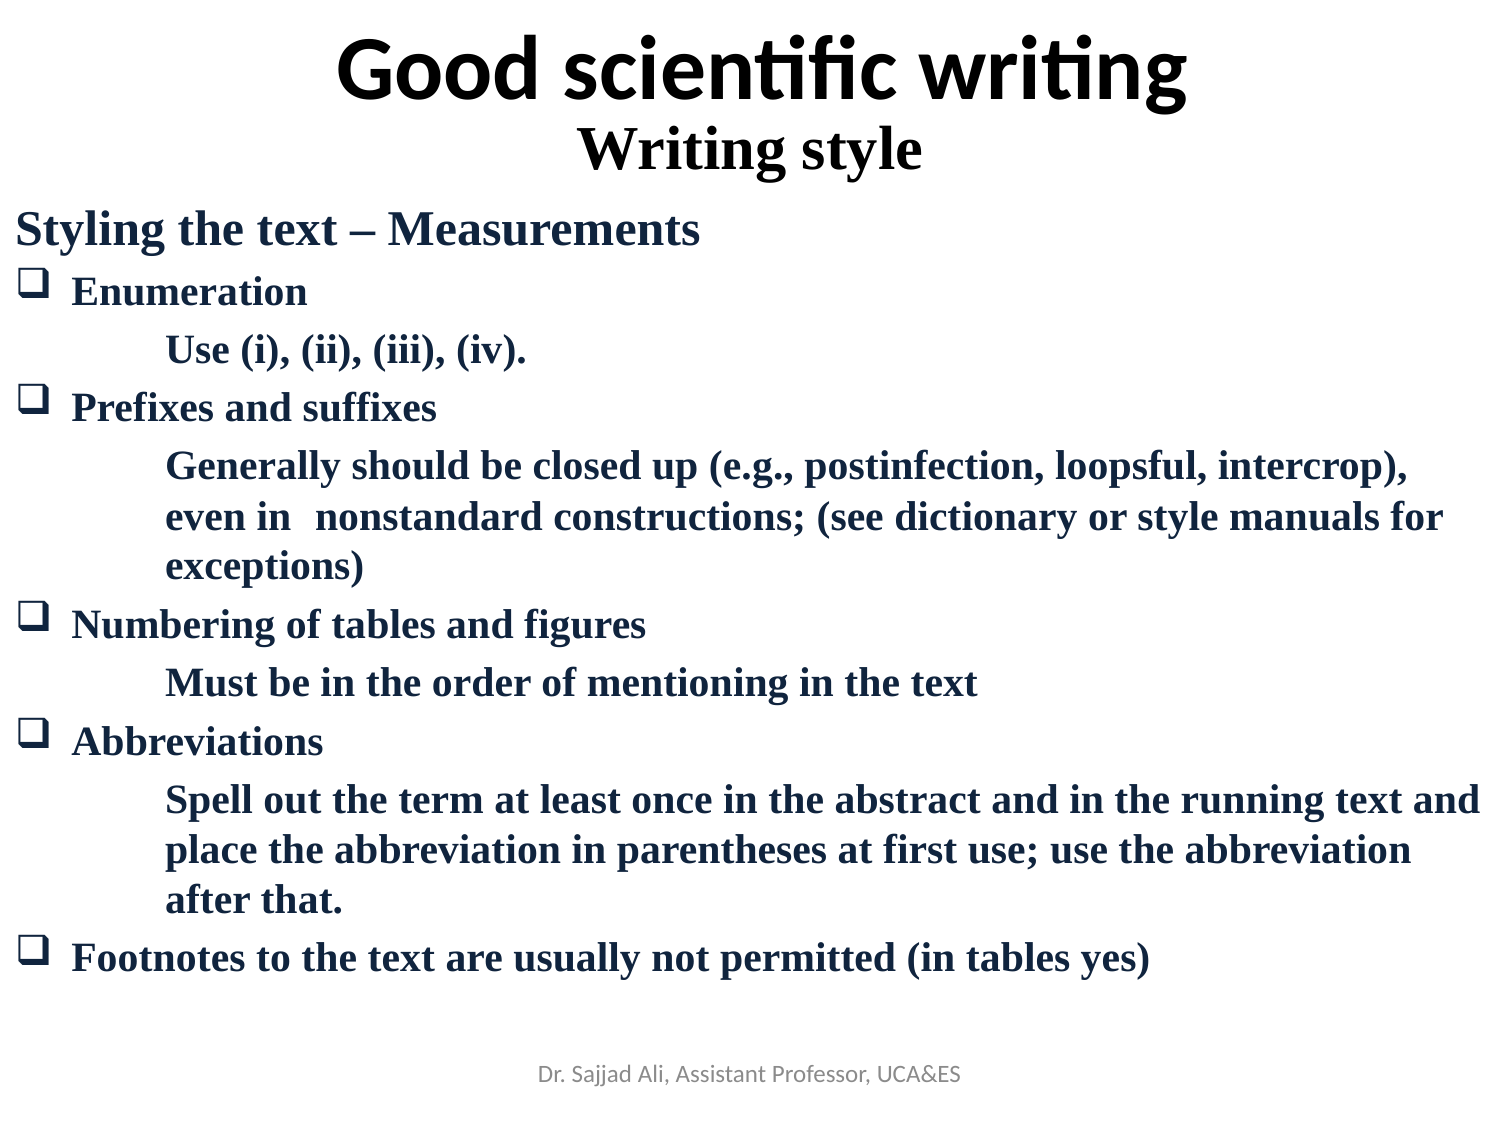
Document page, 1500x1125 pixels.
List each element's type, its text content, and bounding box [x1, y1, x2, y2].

subtitle Styling the text – Measurements Enumeration Use (i), (ii), (iii), (iv). Prefixes and suffixes Generally should be closed up (e.g., postinfection, loopsful, intercrop), even in nonstandard constructions; (see dictionary or style manuals for exceptions) Numbering of tables and figures Must be in the order of mentioning in the text Abbreviations Spell out the term at least once in the abstract and in the running text and place the abbreviation in parentheses at first use; use the abbreviation after that. Footnotes to the text are usually not permitted (in tables yes) [0, 187, 1500, 738]
text_box Good scientific writing [124, 0, 1400, 125]
text_box Writing style [561, 125, 939, 190]
footer Dr. Sajjad Ali, Assistant Professor, UCA&ES [512, 1042, 988, 1103]
